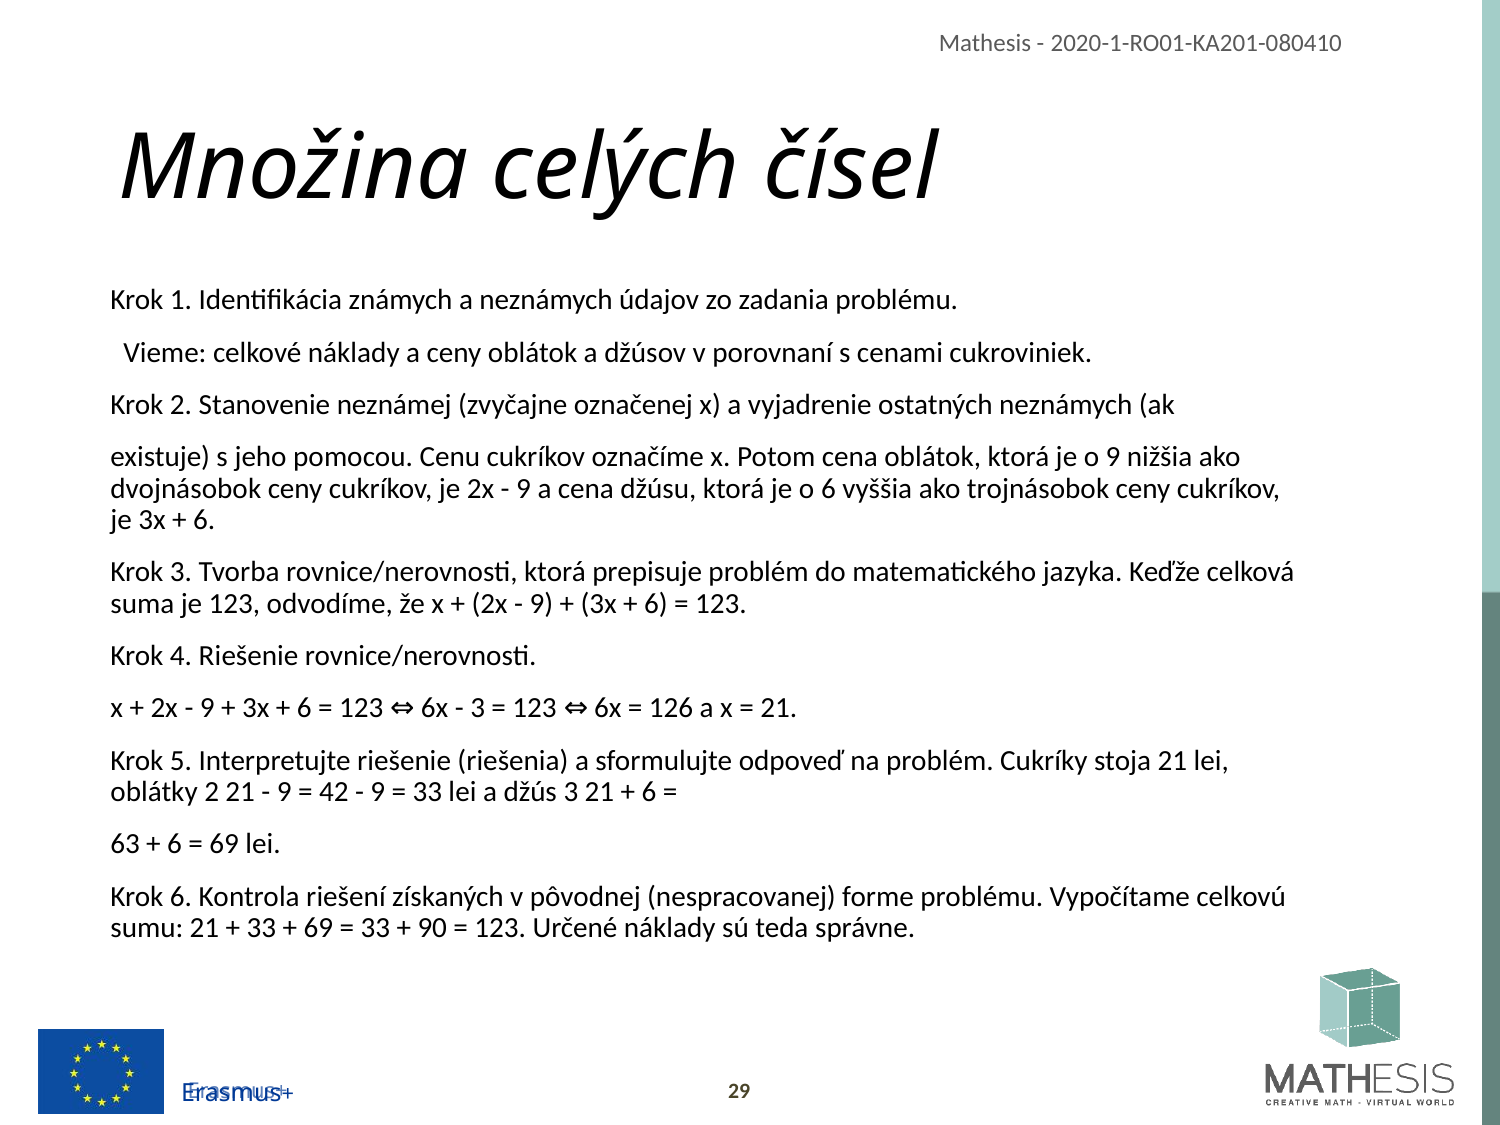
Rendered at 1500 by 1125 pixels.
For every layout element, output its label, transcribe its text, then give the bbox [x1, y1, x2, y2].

title Množina celých čísel [103, 59, 1397, 278]
picture [38, 1029, 164, 1114]
list Krok 1. Identifikácia známych a neznámych údajov zo zadania problému. Vieme: celkové náklady a ceny oblátok a džúsov v porovnaní s cenami cukroviniek. Krok 2. Stanovenie neznámej (zvyčajne označenej x) a vyjadrenie ostatných neznámych (ak existuje) s jeho pomocou. Cenu cukríkov označíme x. Potom cena oblátok, ktorá je o 9 nižšia ako dvojnásobok ceny cukríkov, je 2x - 9 a cena džúsu, ktorá je o 6 vyššia ako trojnásobok ceny cukríkov, je 3x + 6. Krok 3. Tvorba rovnice/nerovnosti, ktorá prepisuje problém do matematického jazyka. Keďže celková suma je 123, odvodíme, že x + (2x - 9) + (3x + 6) = 123. Krok 4. Riešenie rovnice/nerovnosti. x + 2x - 9 + 3x + 6 = 123 ⇔ 6x - 3 = 123 ⇔ 6x = 126 a x = 21. Krok 5. Interpretujte riešenie (riešenia) a sformulujte odpoveď na problém. Cukríky stoja 21 lei, oblátky 2 21 - 9 = 42 - 9 = 33 lei a džús 3 21 + 6 = 63 + 6 = 69 lei. Krok 6. Kontrola riešení získaných v pôvodnej (nespracovanej) forme problému. Vypočítame celkovú sumu: 21 + 33 + 69 = 33 + 90 = 123. Určené náklady sú teda správne. [95, 277, 1319, 949]
